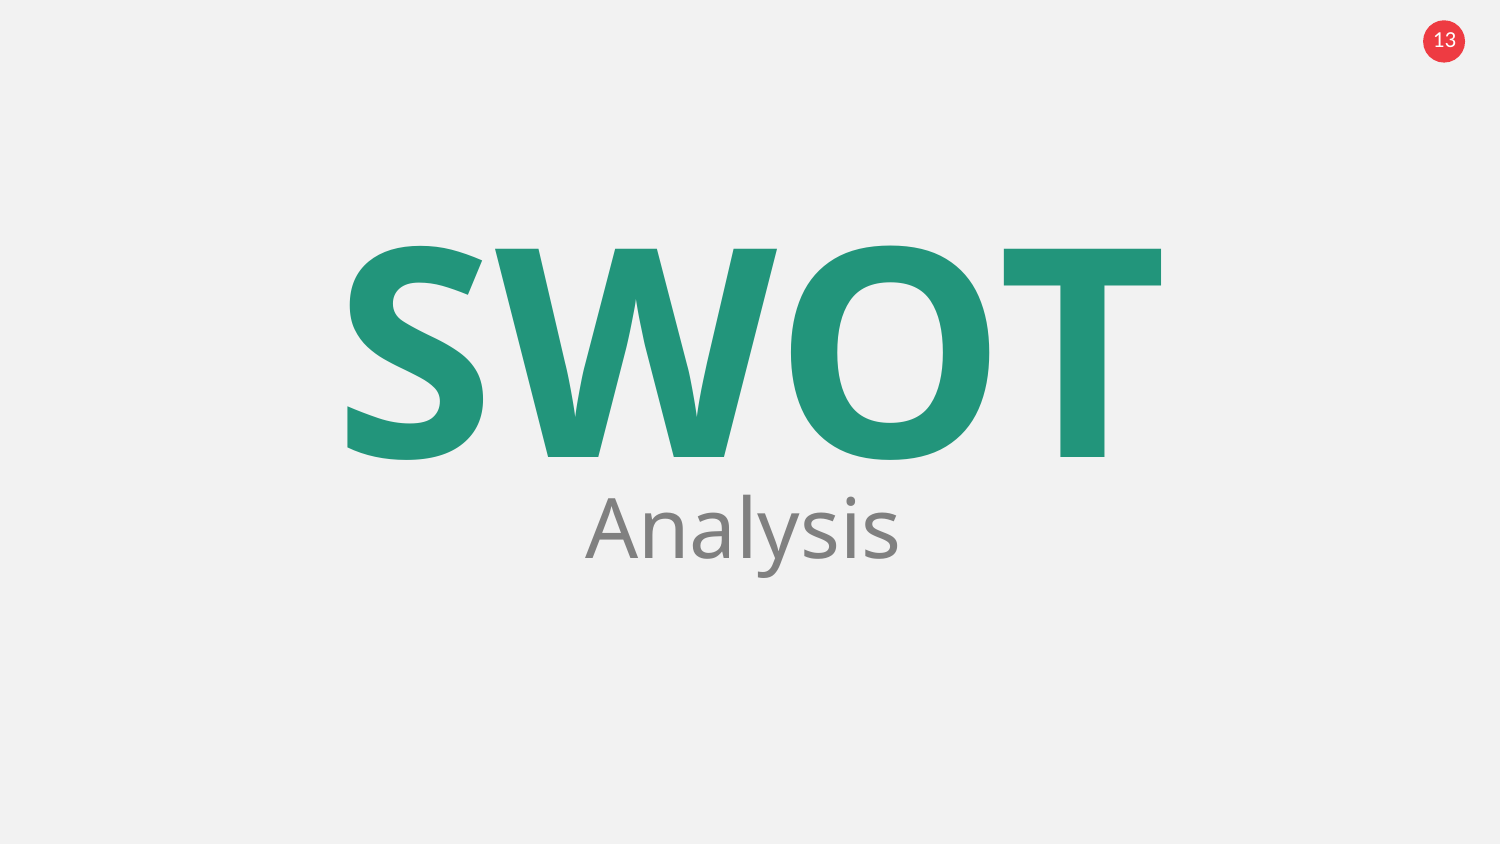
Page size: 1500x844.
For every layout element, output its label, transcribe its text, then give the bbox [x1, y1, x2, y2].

list Analysis [409, 523, 1093, 574]
text_box SWOT [319, 158, 1183, 523]
